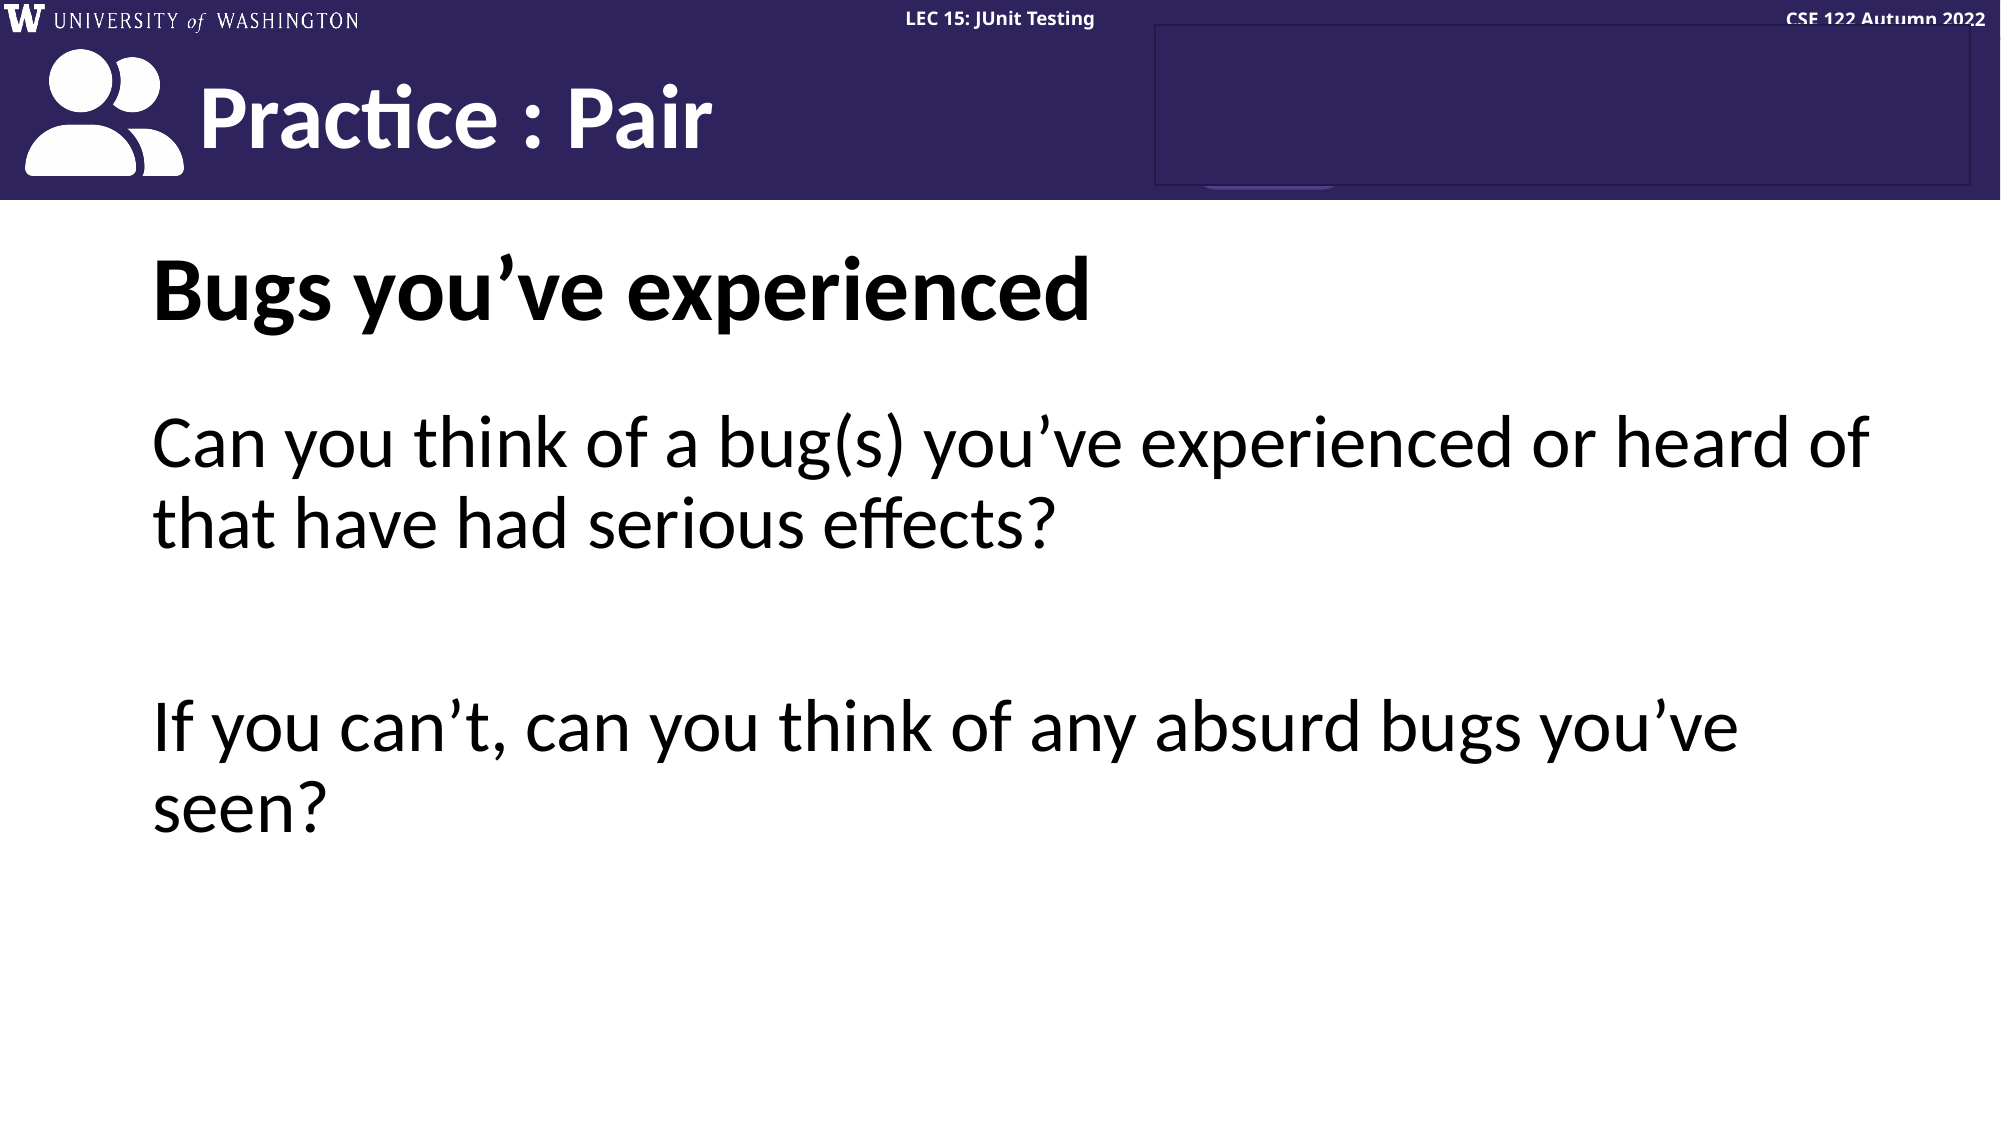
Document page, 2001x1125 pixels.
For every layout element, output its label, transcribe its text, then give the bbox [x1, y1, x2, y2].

text_box [1154, 24, 1971, 186]
picture [25, 49, 184, 176]
picture [4, 4, 358, 33]
title Bugs you’ve experienced [137, 227, 1863, 353]
text_box Can you think of a bug(s) you’ve experienced or heard of that have had serious effects? If you can’t, can you think of any absurd bugs you’ve seen? [137, 394, 1912, 1070]
